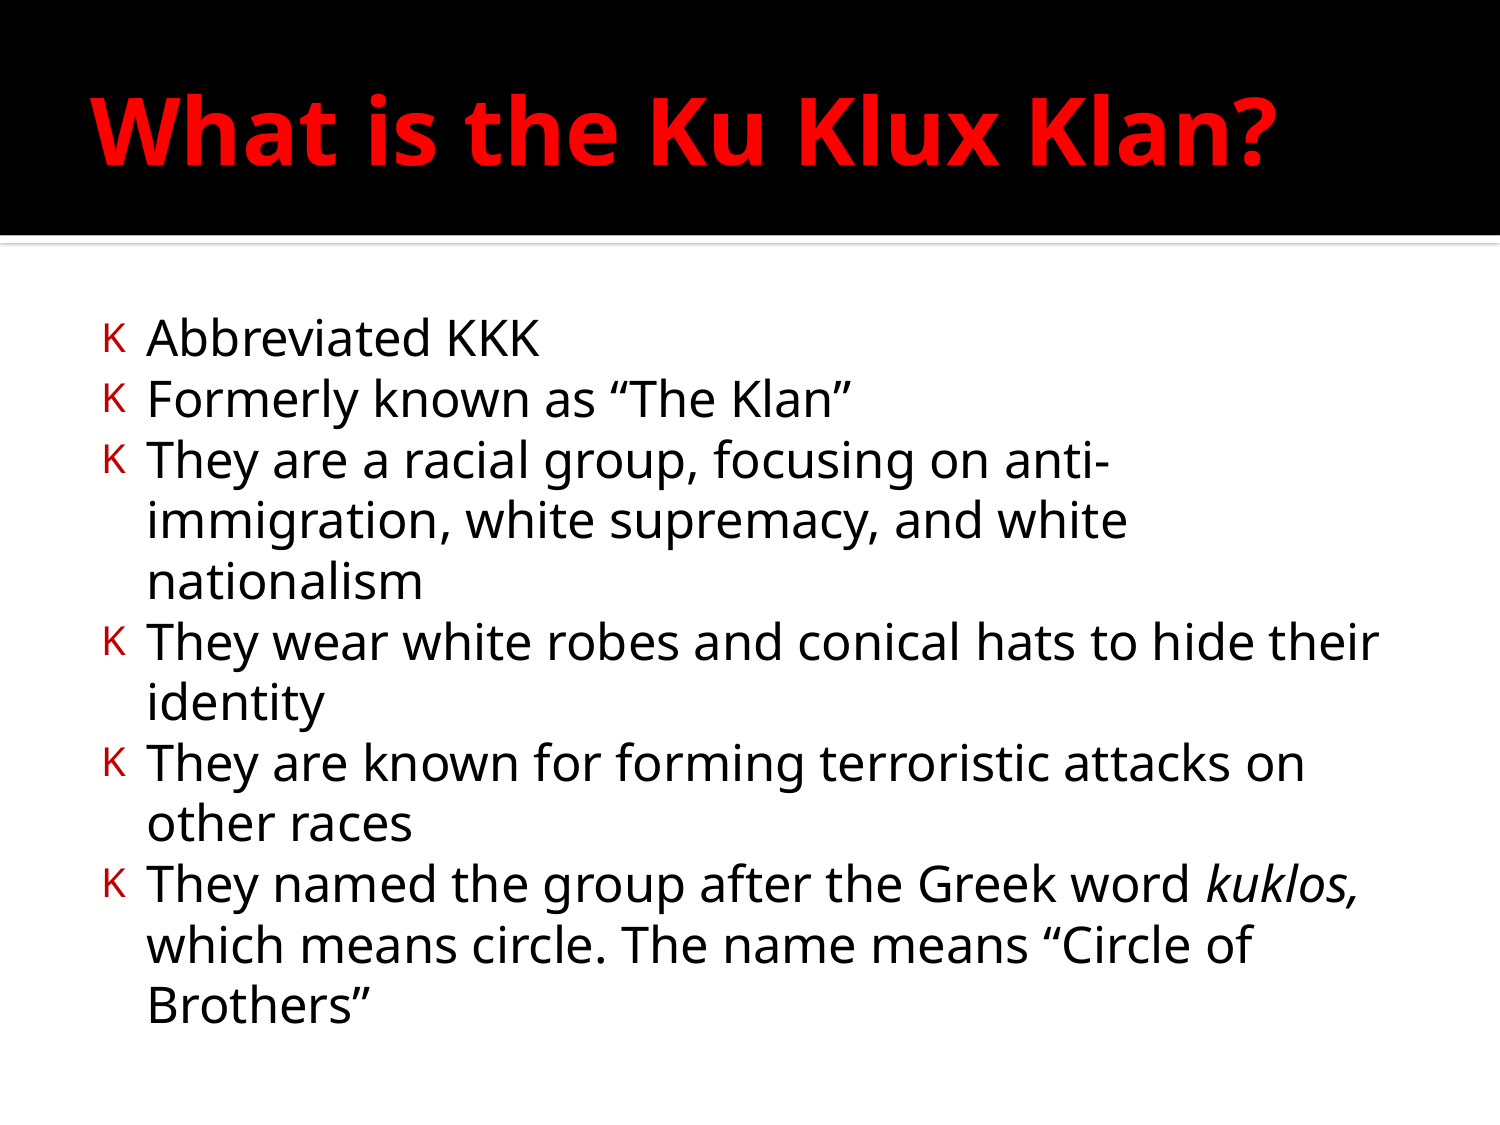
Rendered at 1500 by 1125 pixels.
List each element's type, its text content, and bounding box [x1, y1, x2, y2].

list Abbreviated KKK Formerly known as “The Klan” They are a racial group, focusing on anti-immigration, white supremacy, and white nationalism They wear white robes and conical hats to hide their identity They are known for forming terroristic attacks on other races They named the group after the Greek word kuklos, which means circle. The name means “Circle of Brothers” [75, 291, 1425, 1050]
title What is the Ku Klux Klan? [75, 25, 1425, 231]
